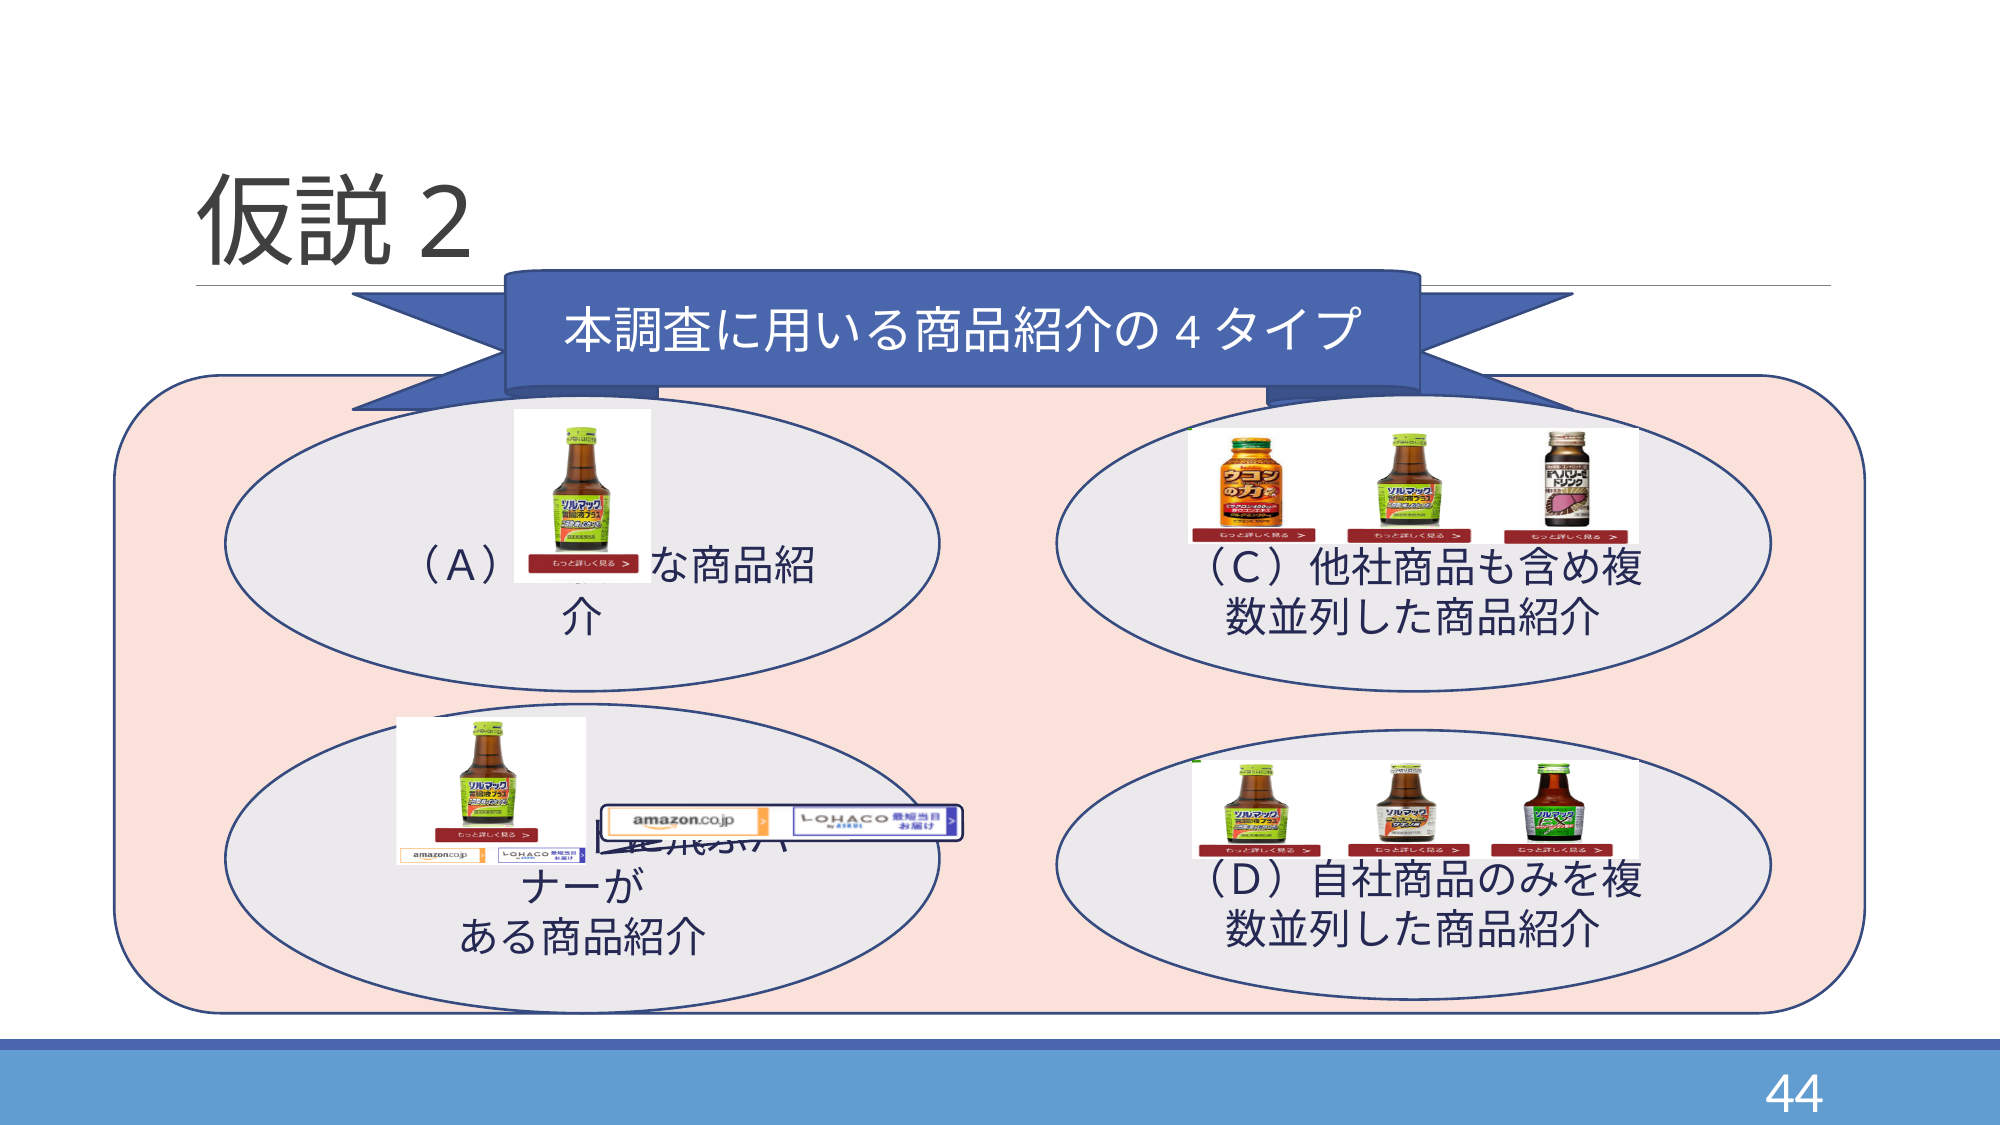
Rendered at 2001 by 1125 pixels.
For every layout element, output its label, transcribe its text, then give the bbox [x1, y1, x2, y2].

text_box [1056, 394, 1772, 1000]
text_box （Ｂ）サイトに飛ぶバナーが ある商品紹介 [224, 702, 941, 1015]
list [1192, 759, 1640, 860]
text_box （Ａ）一般的な商品紹介 [224, 394, 941, 693]
text_box 本調査に用いる商品紹介の4タイプ [351, 269, 1574, 411]
text_box [599, 849, 670, 855]
picture [600, 804, 964, 842]
title 仮説2 [180, 47, 1830, 285]
picture [513, 408, 652, 583]
picture [1188, 428, 1640, 545]
slide_number 44 [1624, 1059, 1840, 1120]
text_box [112, 374, 1867, 1015]
picture [395, 717, 587, 866]
